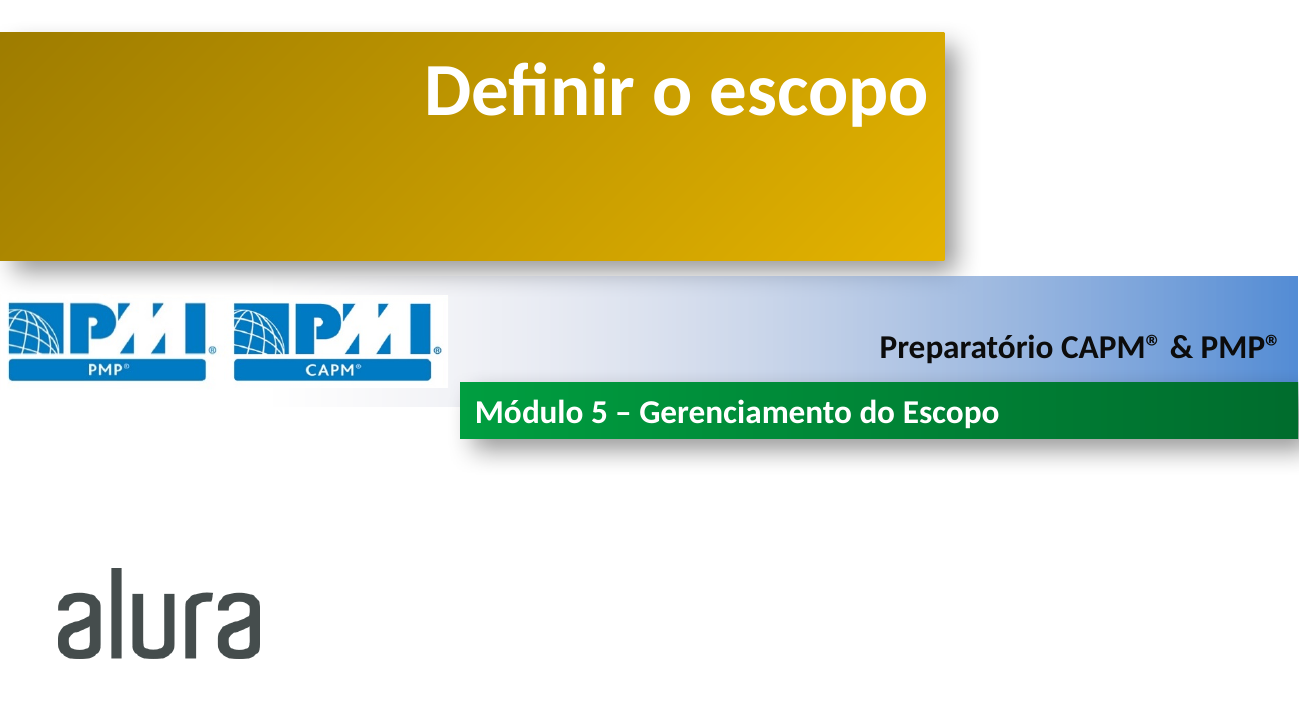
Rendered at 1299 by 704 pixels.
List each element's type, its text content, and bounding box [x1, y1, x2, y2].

text_box Definir o escopo [0, 32, 945, 261]
text_box [270, 374, 1298, 407]
text_box Preparatório CAPM® & PMP® [452, 317, 1298, 374]
picture [58, 568, 260, 660]
text_box Módulo 5 – Gerenciamento do Escopo [460, 382, 1299, 439]
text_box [0, 294, 449, 390]
text_box [270, 276, 1298, 317]
